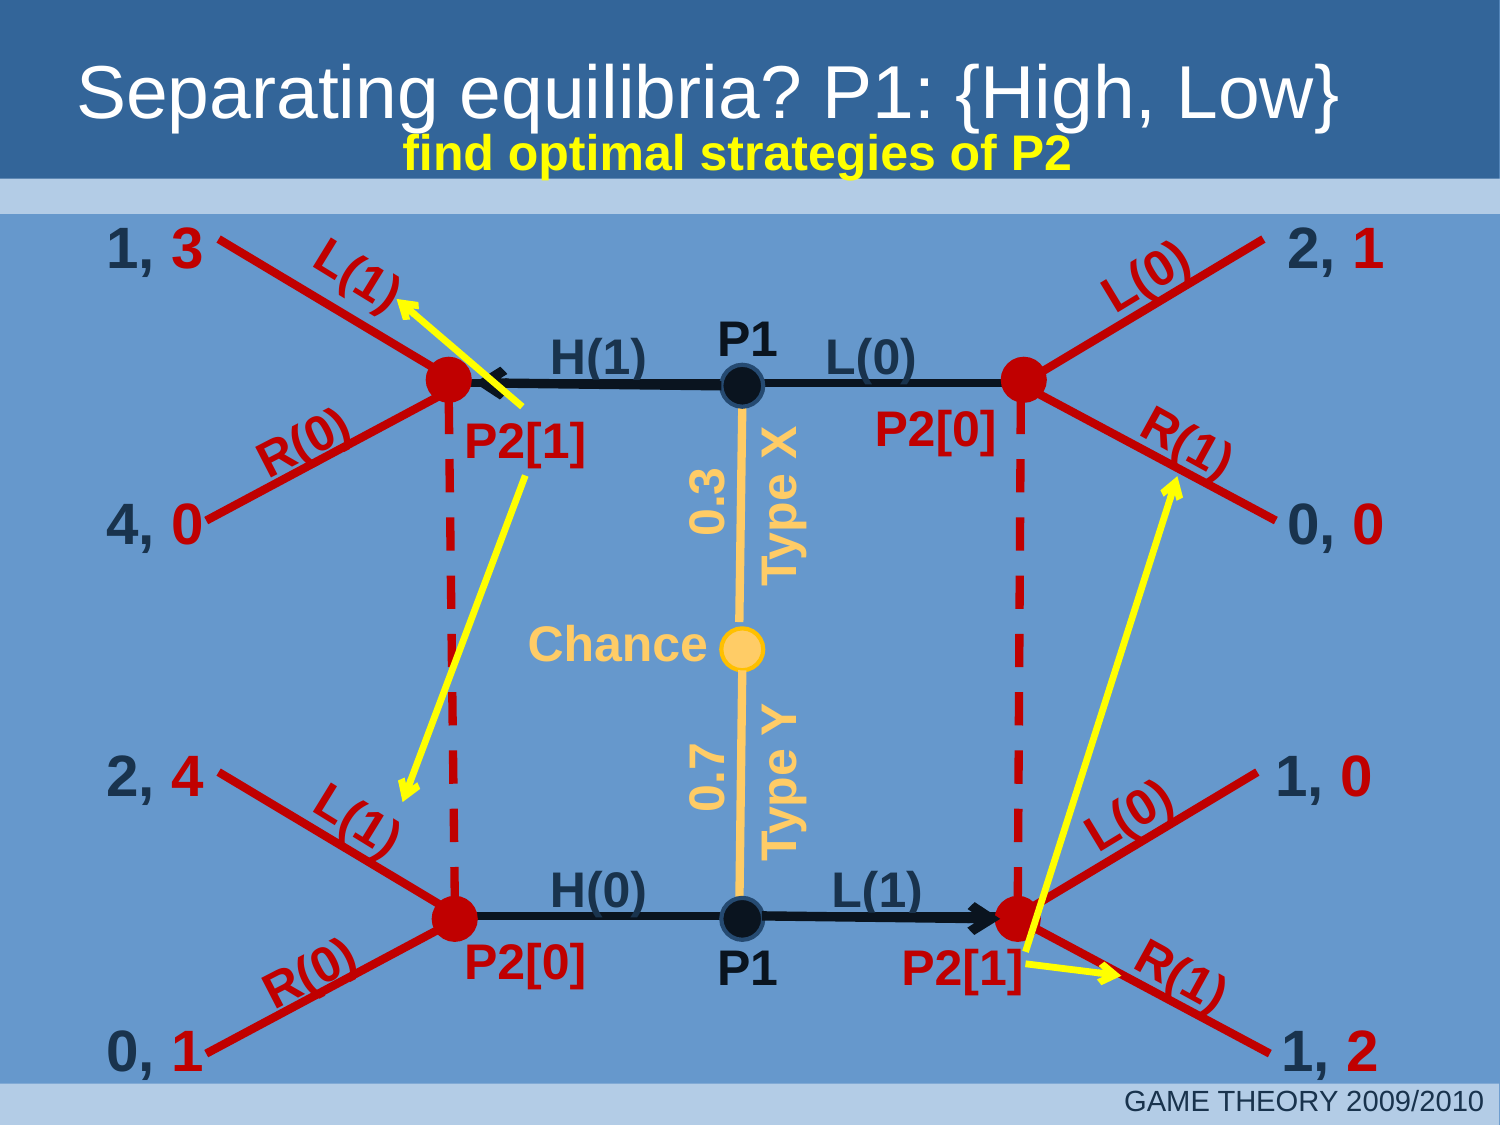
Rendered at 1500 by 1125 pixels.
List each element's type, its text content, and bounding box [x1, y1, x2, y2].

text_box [42, 202, 1447, 1092]
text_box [300, 577, 627, 701]
title Separating equilibria? P1: {High, Low} [60, 29, 1450, 148]
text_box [527, 382, 722, 387]
text_box find all MSNE of the game [760, 919, 1001, 926]
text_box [863, 638, 1339, 791]
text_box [1025, 963, 1122, 976]
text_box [396, 298, 523, 407]
text_box find optimal strategies of P2 [387, 113, 1088, 188]
text_box GAME THEORY 2009/2010 [1109, 1075, 1500, 1125]
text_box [761, 915, 1001, 920]
